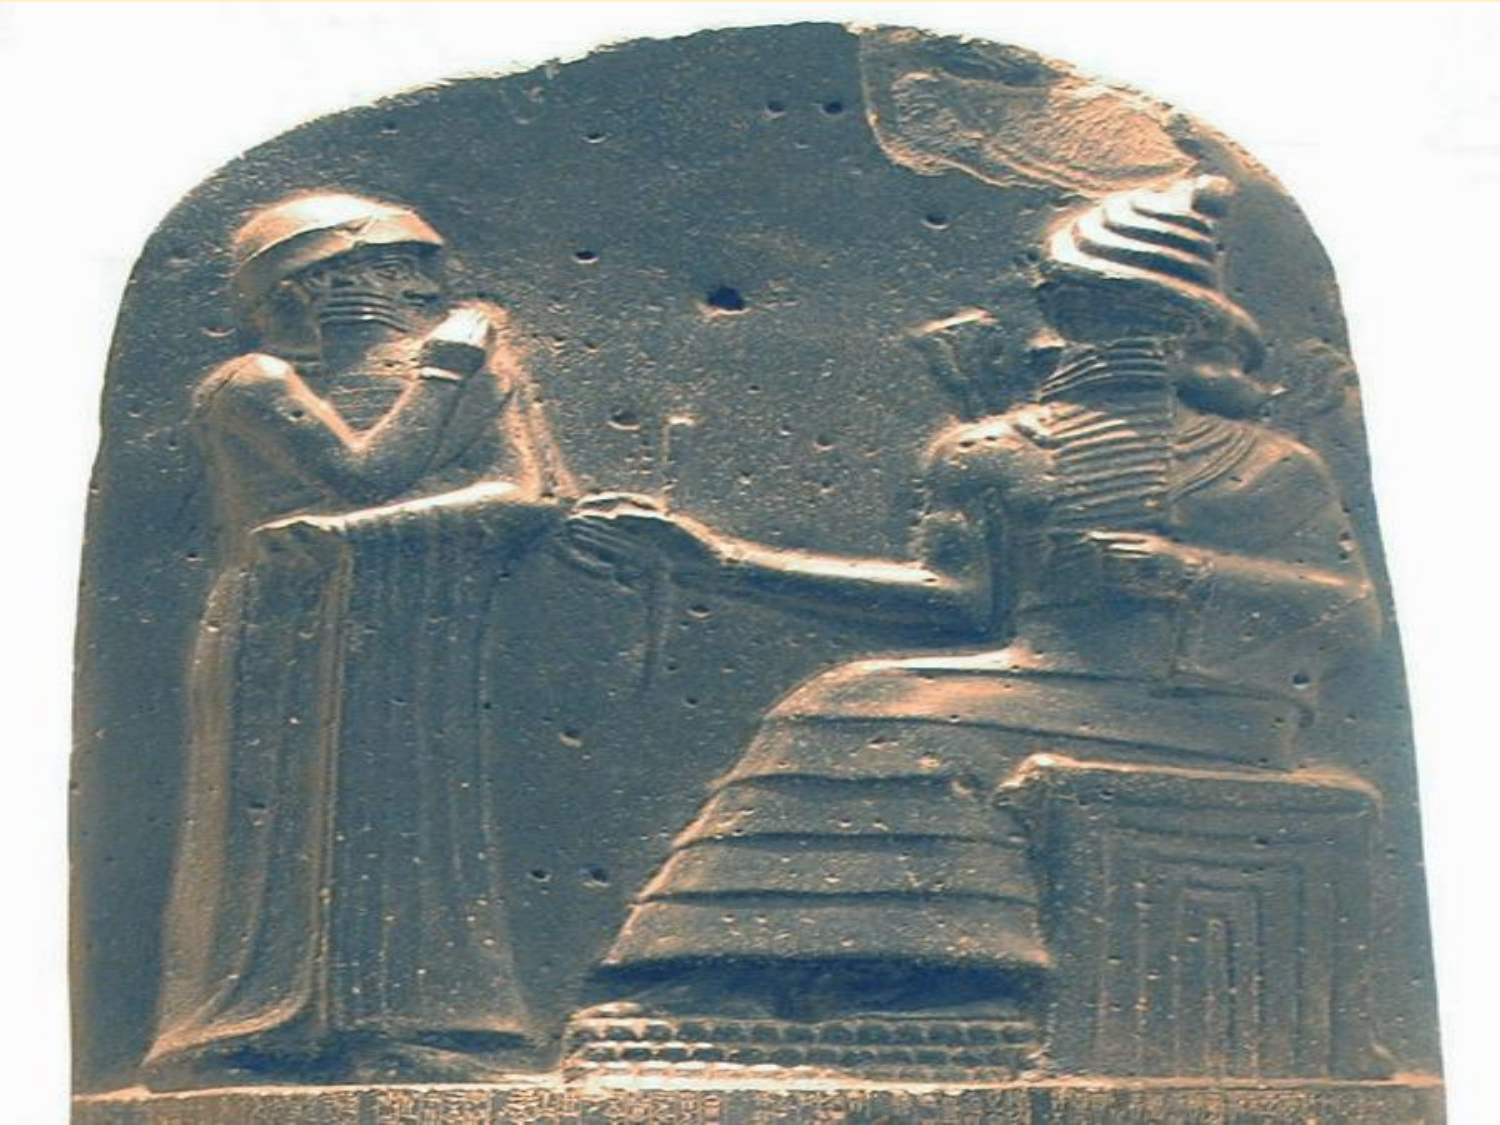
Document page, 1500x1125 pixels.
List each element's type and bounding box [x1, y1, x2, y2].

list [0, 2, 1500, 1125]
